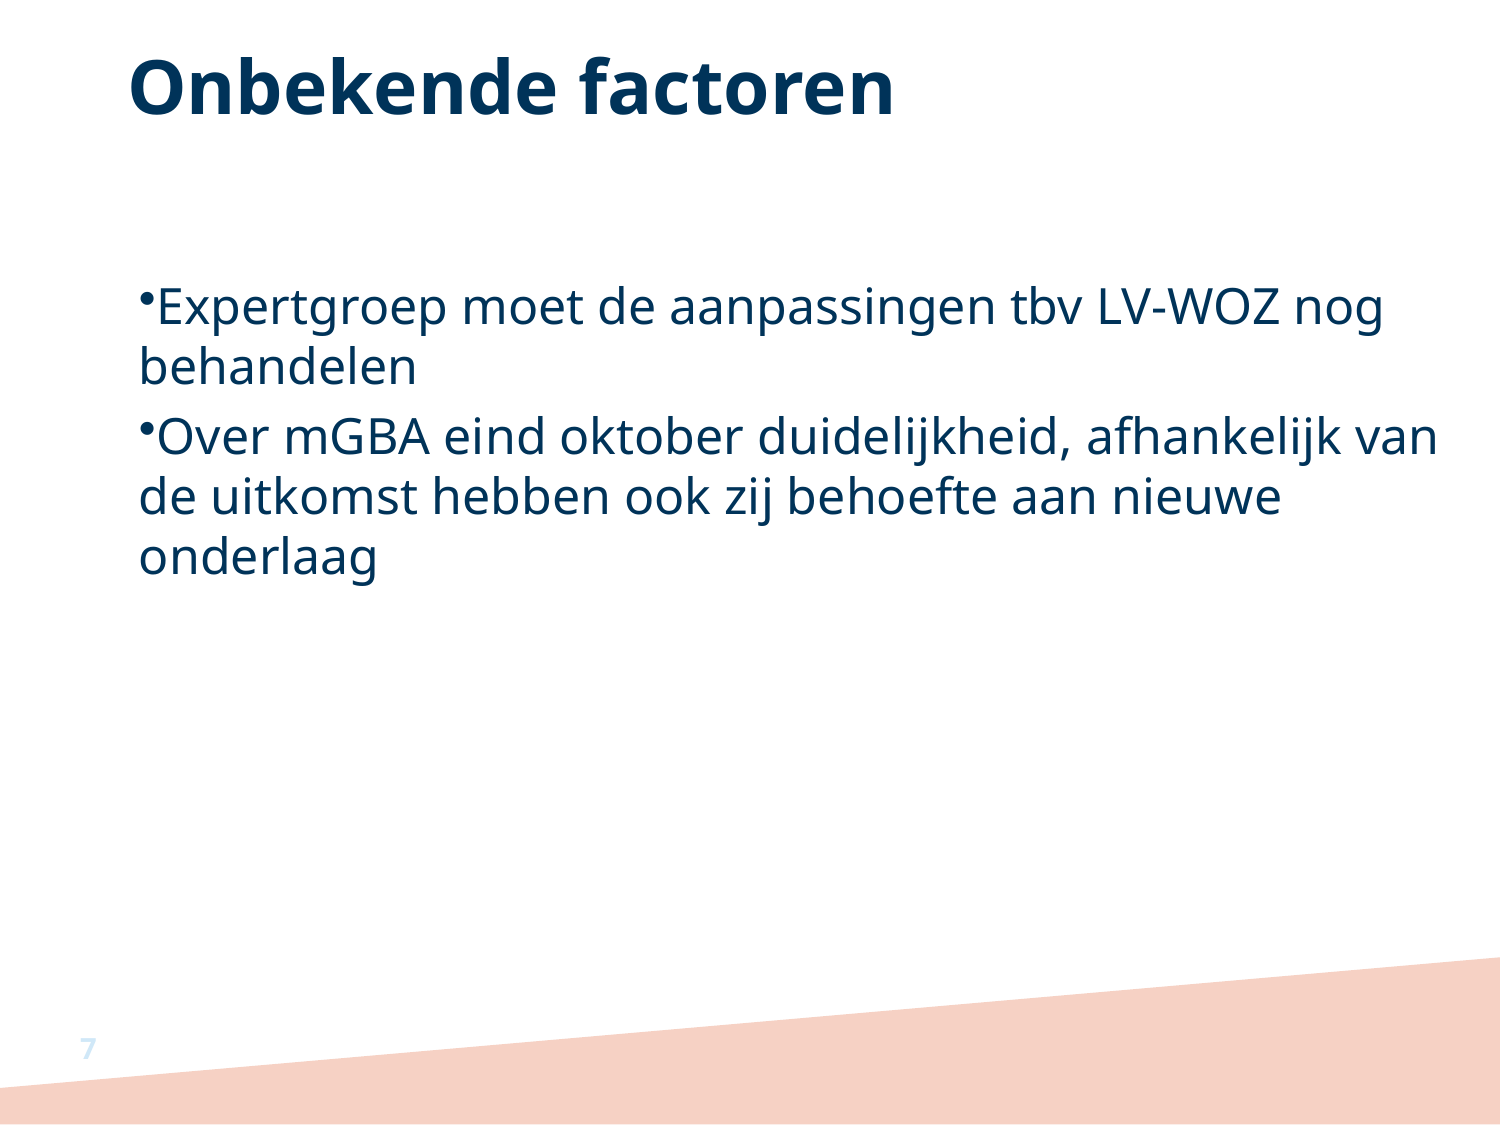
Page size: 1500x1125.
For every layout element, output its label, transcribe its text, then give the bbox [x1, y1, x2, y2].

title Onbekende factoren [112, 19, 1376, 149]
slide_number 7 [64, 1023, 172, 1071]
list Expertgroep moet de aanpassingen tbv LV-WOZ nog behandelen Over mGBA eind oktober duidelijkheid, afhankelijk van de uitkomst hebben ook zij behoefte aan nieuwe onderlaag [123, 267, 1477, 988]
